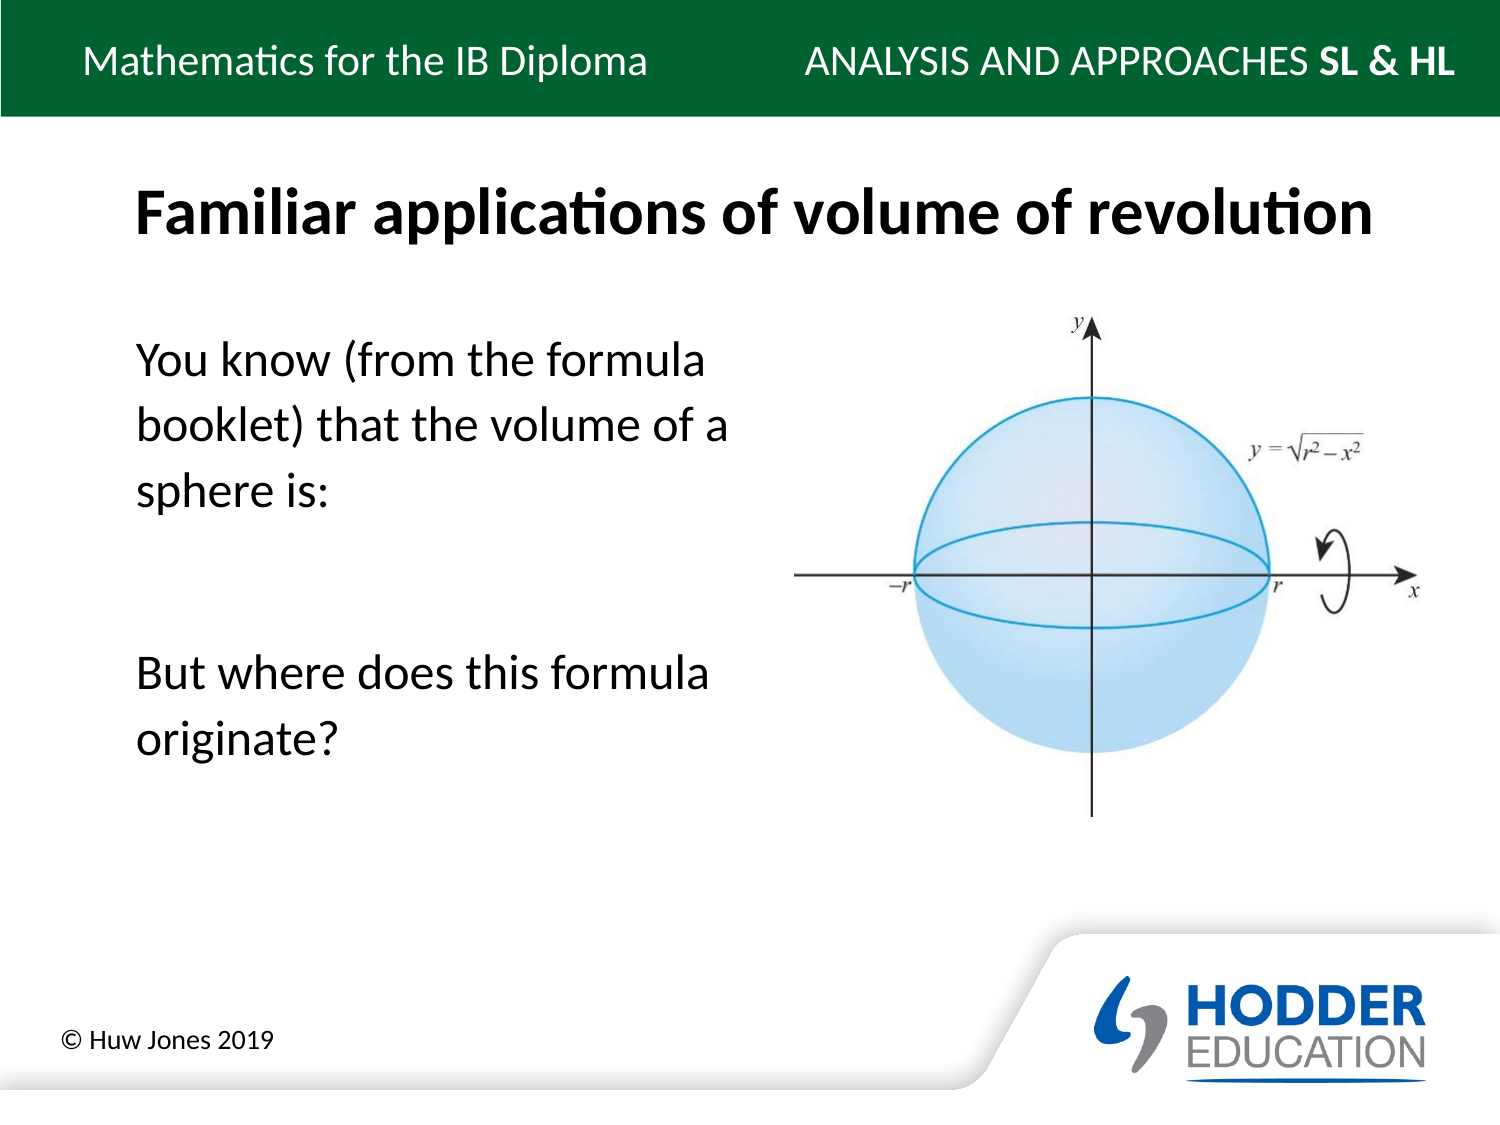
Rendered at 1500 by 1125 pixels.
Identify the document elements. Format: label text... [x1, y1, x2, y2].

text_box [0, 898, 1500, 1125]
text_box Mathematics for the IB Diploma ANALYSIS AND APPROACHES SL & HL [0, 0, 1500, 118]
picture [794, 308, 1420, 817]
text_box Familiar applications of volume of revolution [135, 168, 1408, 249]
